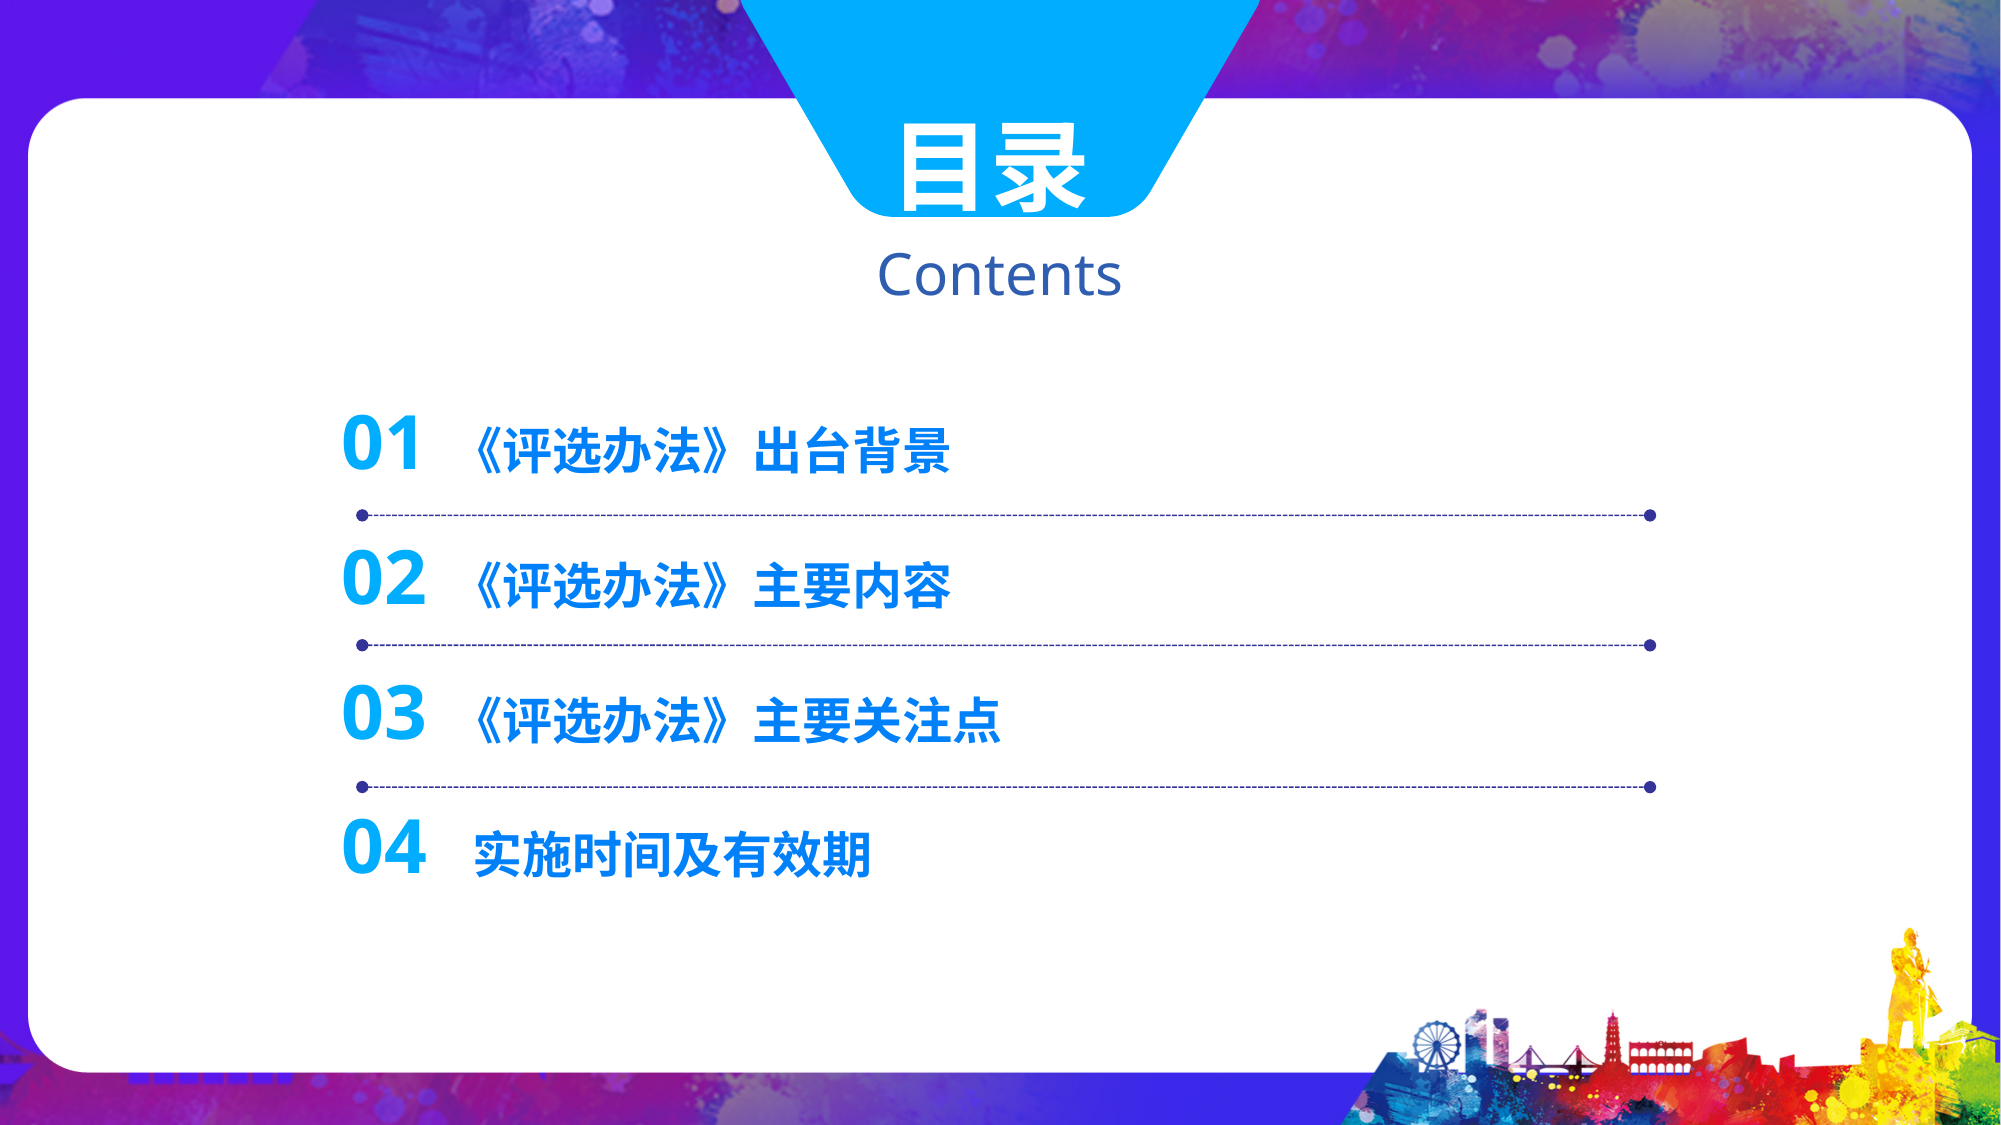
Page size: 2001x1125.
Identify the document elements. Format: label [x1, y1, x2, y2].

text_box [326, 397, 1863, 904]
text_box [728, 0, 1272, 315]
picture [0, 0, 2001, 1125]
